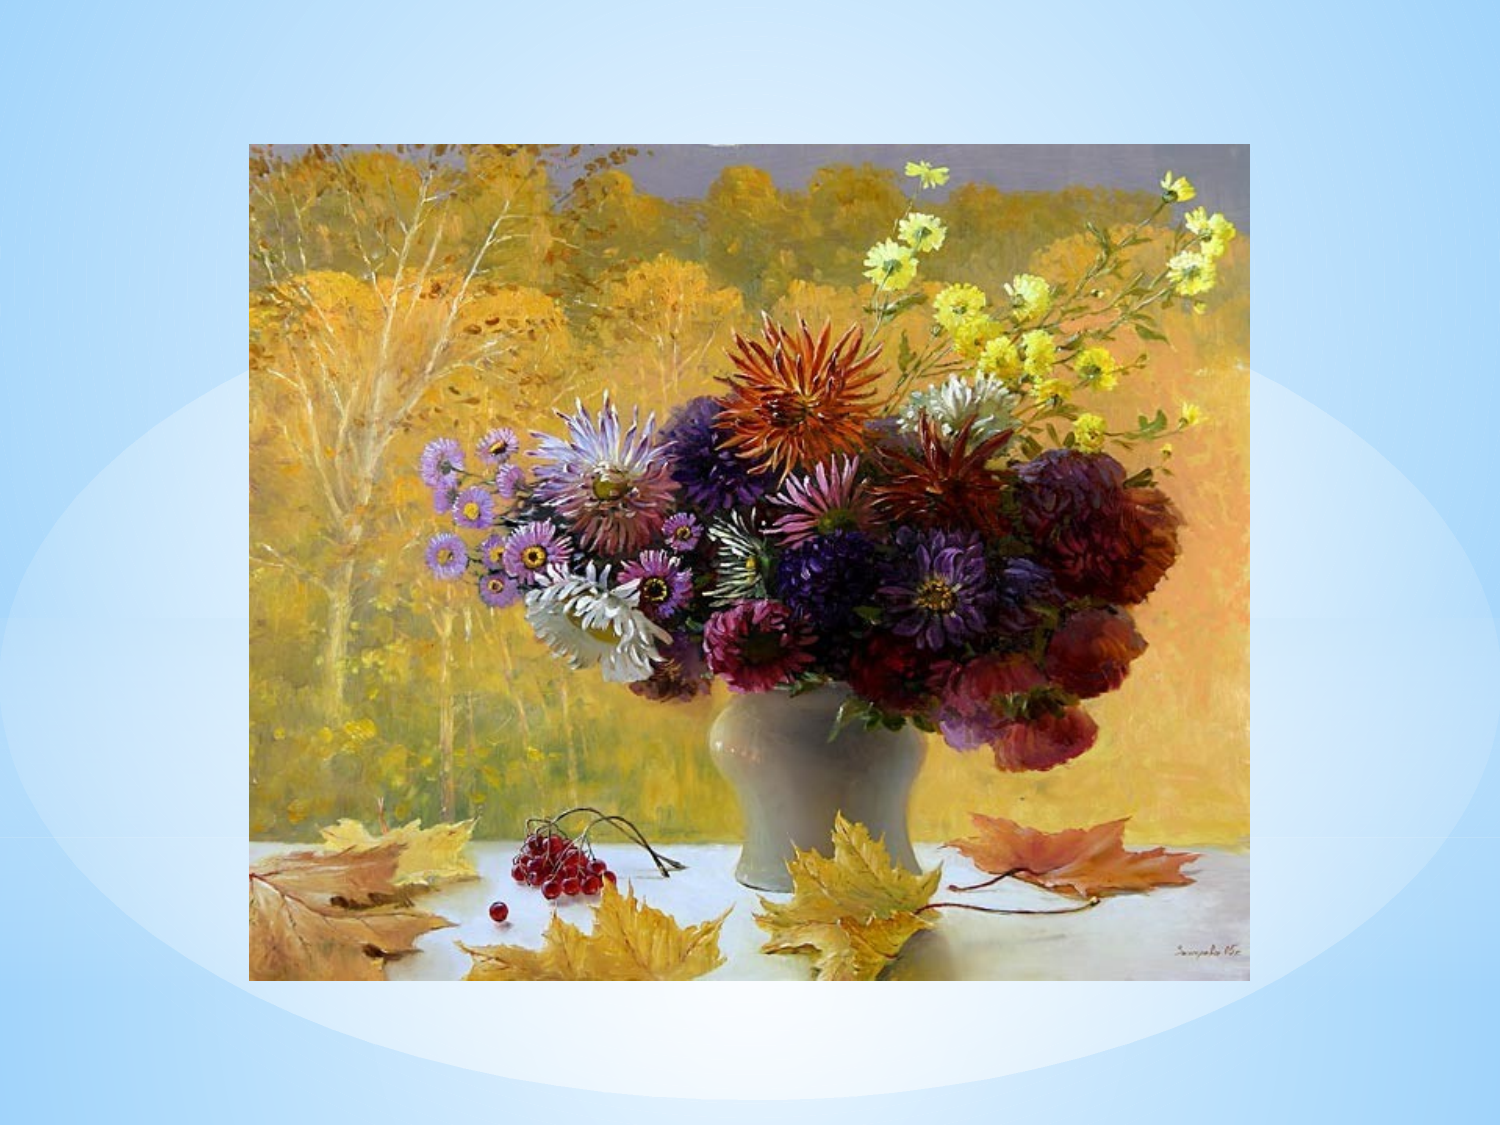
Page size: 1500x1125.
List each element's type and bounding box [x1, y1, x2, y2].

picture [249, 144, 1251, 981]
